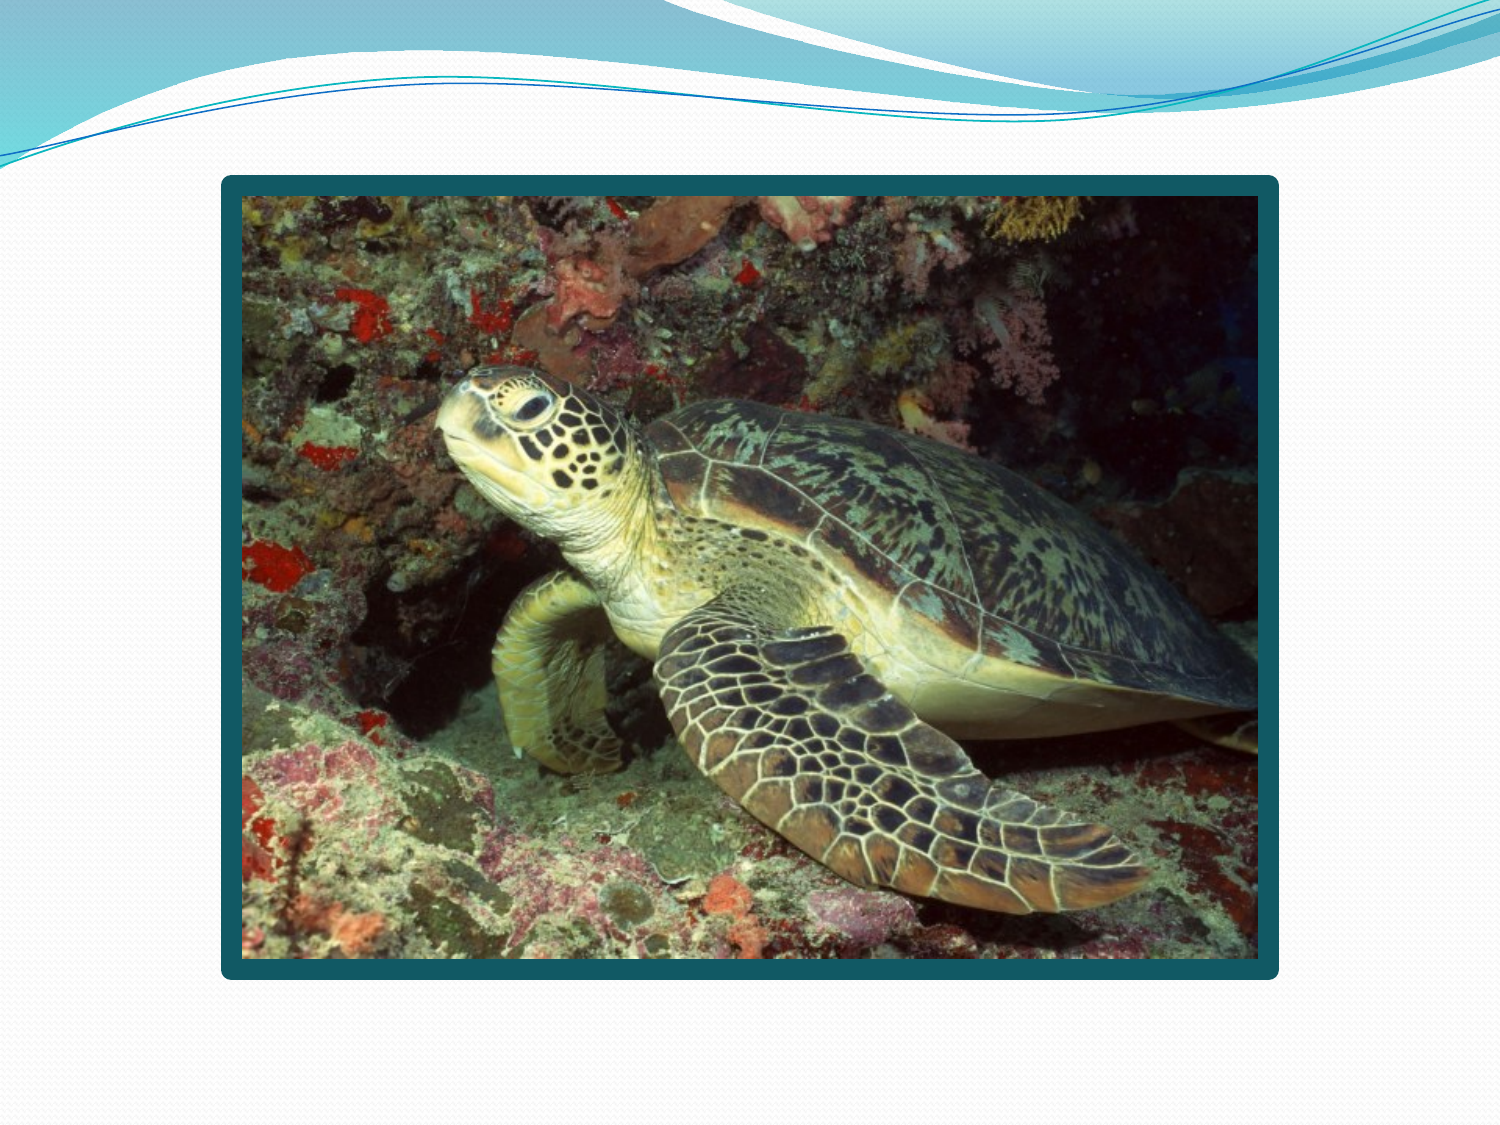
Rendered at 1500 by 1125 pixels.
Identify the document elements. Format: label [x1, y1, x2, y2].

picture [241, 195, 1258, 959]
